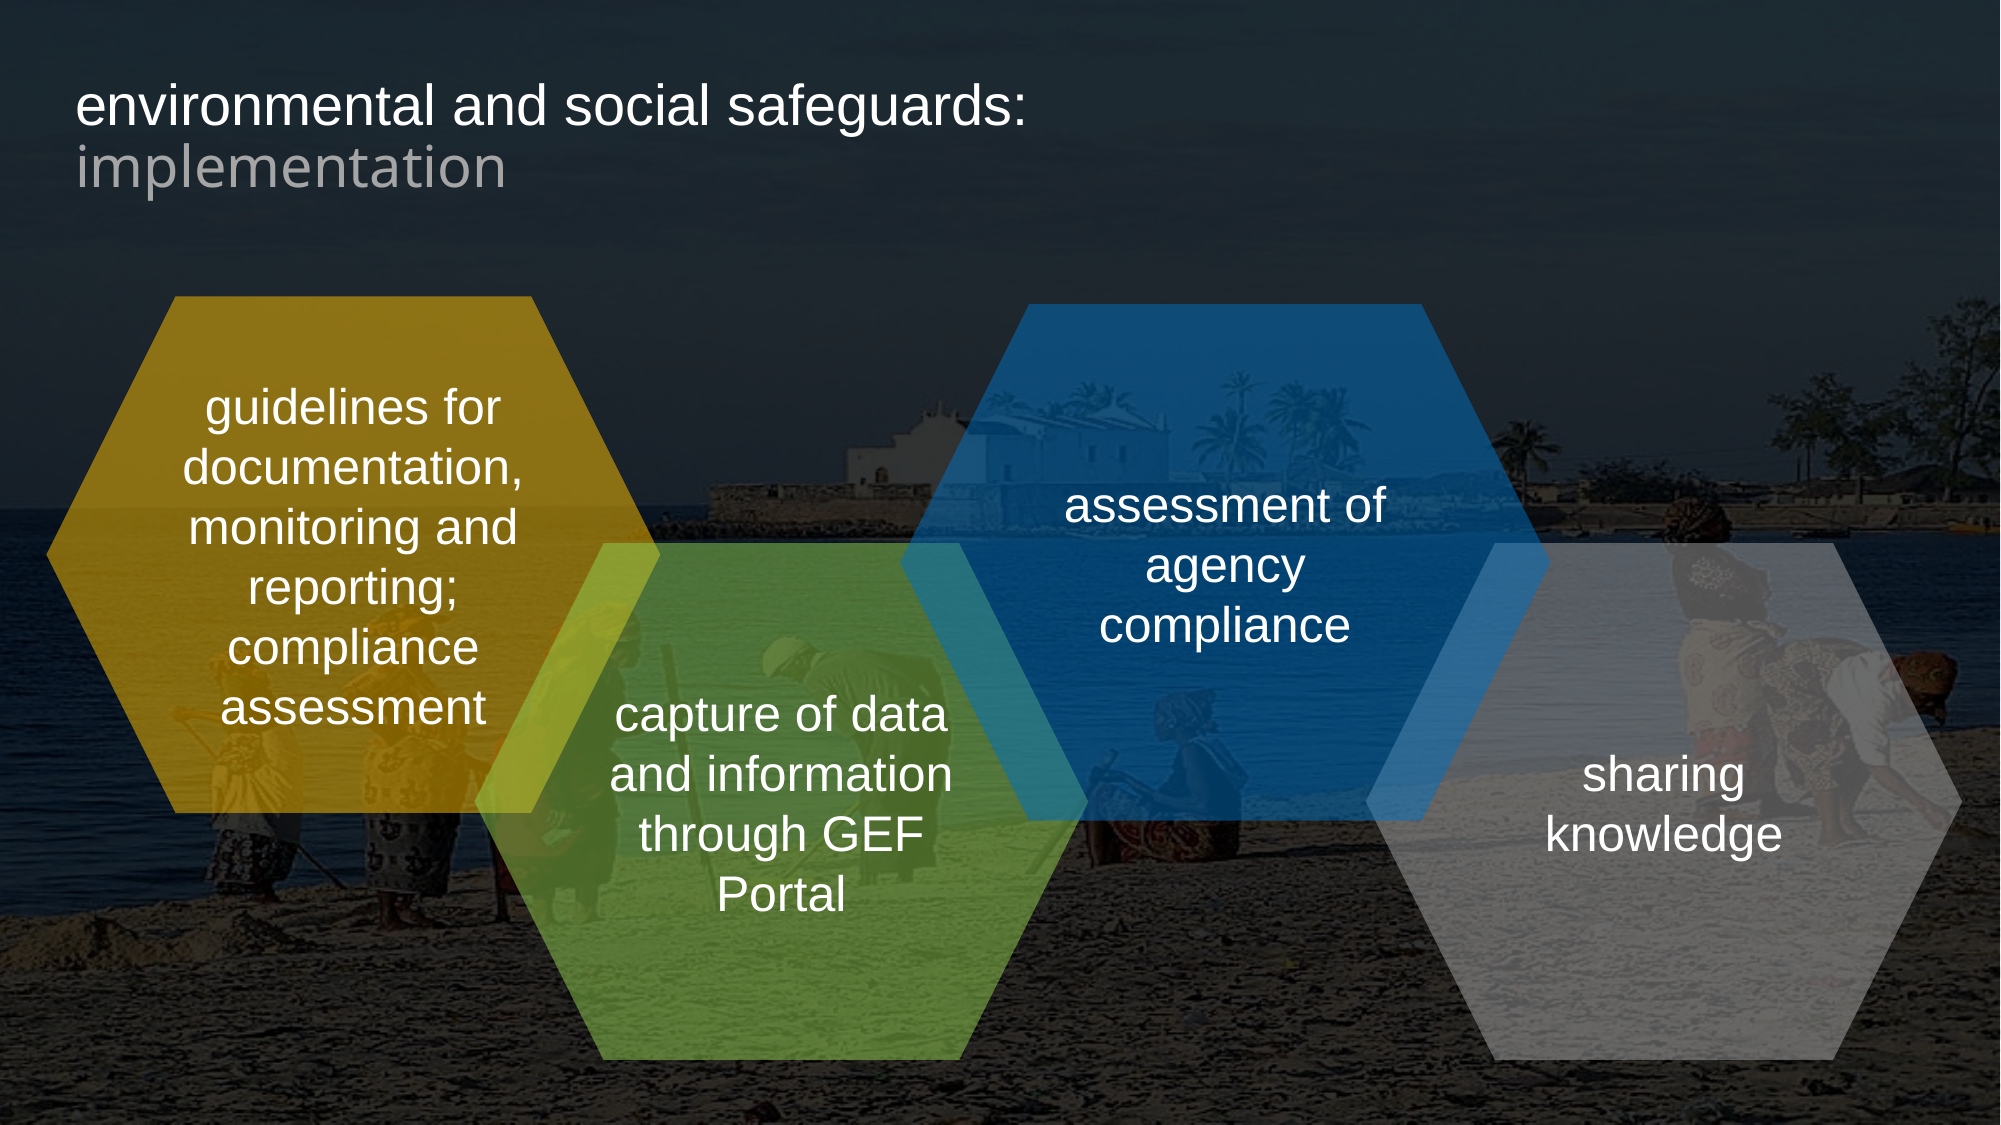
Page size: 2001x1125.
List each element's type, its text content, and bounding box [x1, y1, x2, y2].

text_box sharing knowledge [1374, 542, 1964, 1061]
text_box capture of data and information through GEF Portal [473, 542, 1080, 1061]
title environmental and social safeguards: implementation [0, 0, 2000, 276]
text_box [0, 276, 2000, 1125]
text_box guidelines for documentation, monitoring and reporting; compliance assessment [45, 295, 656, 814]
text_box assessment of agency compliance [898, 303, 1552, 822]
